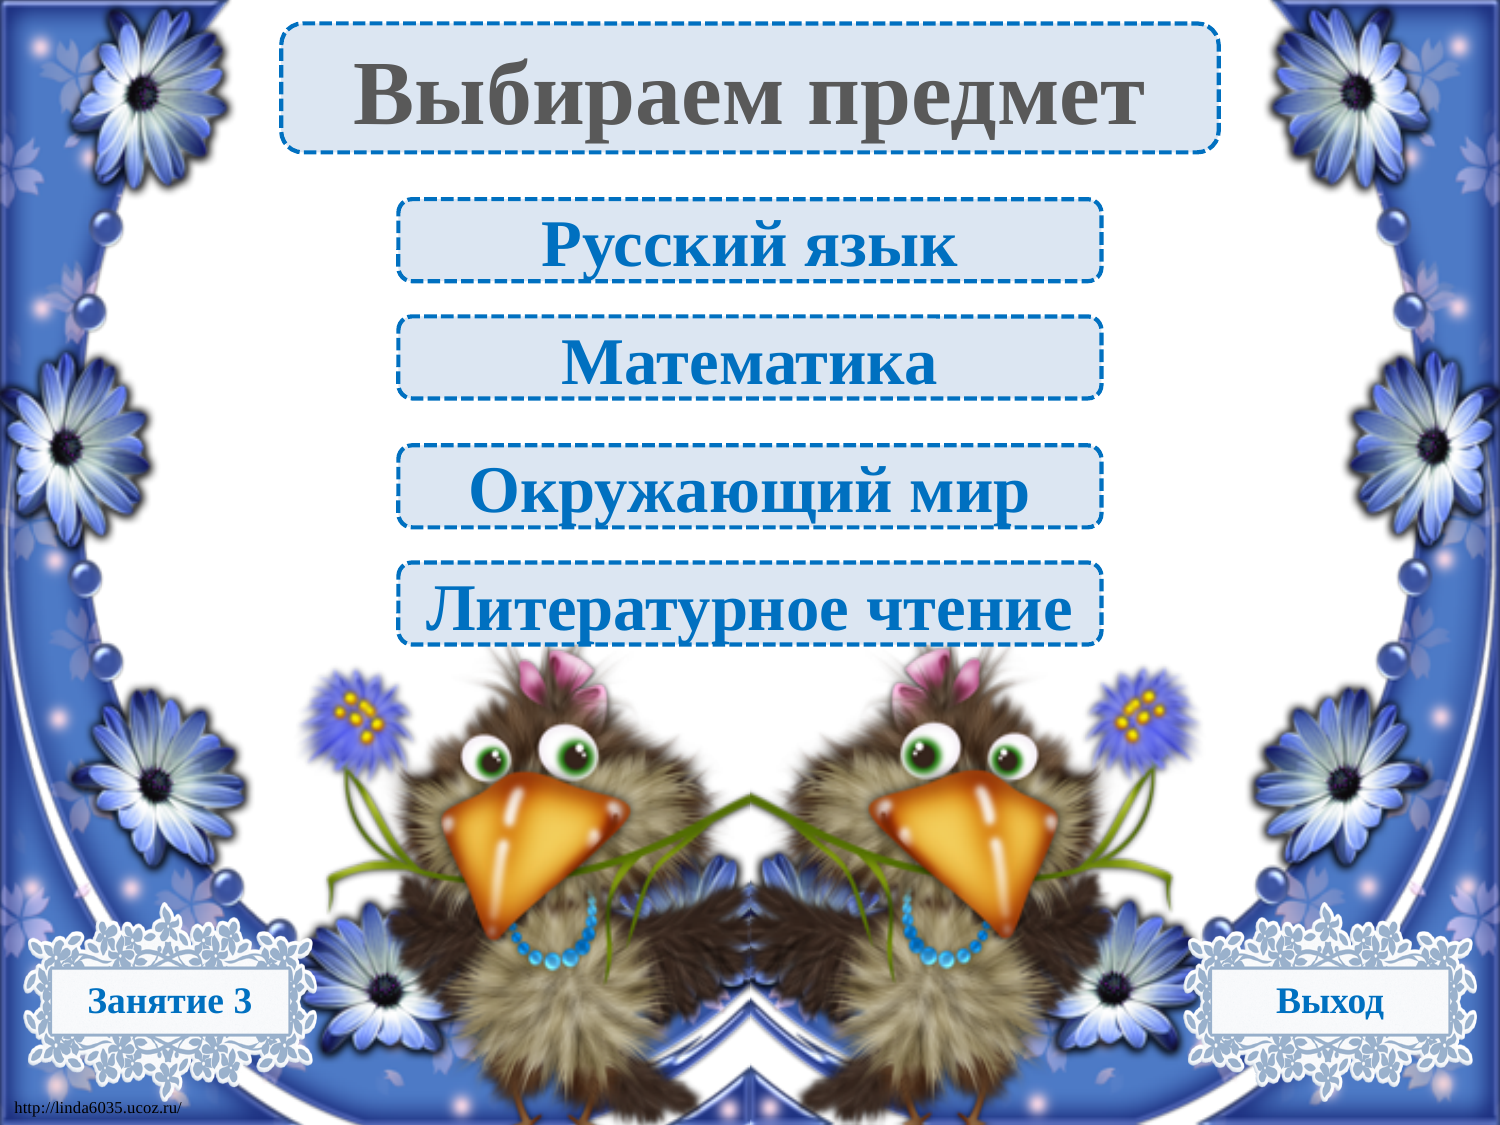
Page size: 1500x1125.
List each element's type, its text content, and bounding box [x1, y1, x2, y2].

text_box Русский язык [396, 197, 1104, 284]
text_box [1183, 902, 1477, 1102]
text_box Математика [396, 314, 1104, 401]
text_box Окружающий мир [396, 443, 1104, 530]
text_box Литературное чтение [396, 560, 1104, 647]
text_box Выбираем предмет [279, 21, 1221, 155]
picture [0, 0, 1500, 1125]
